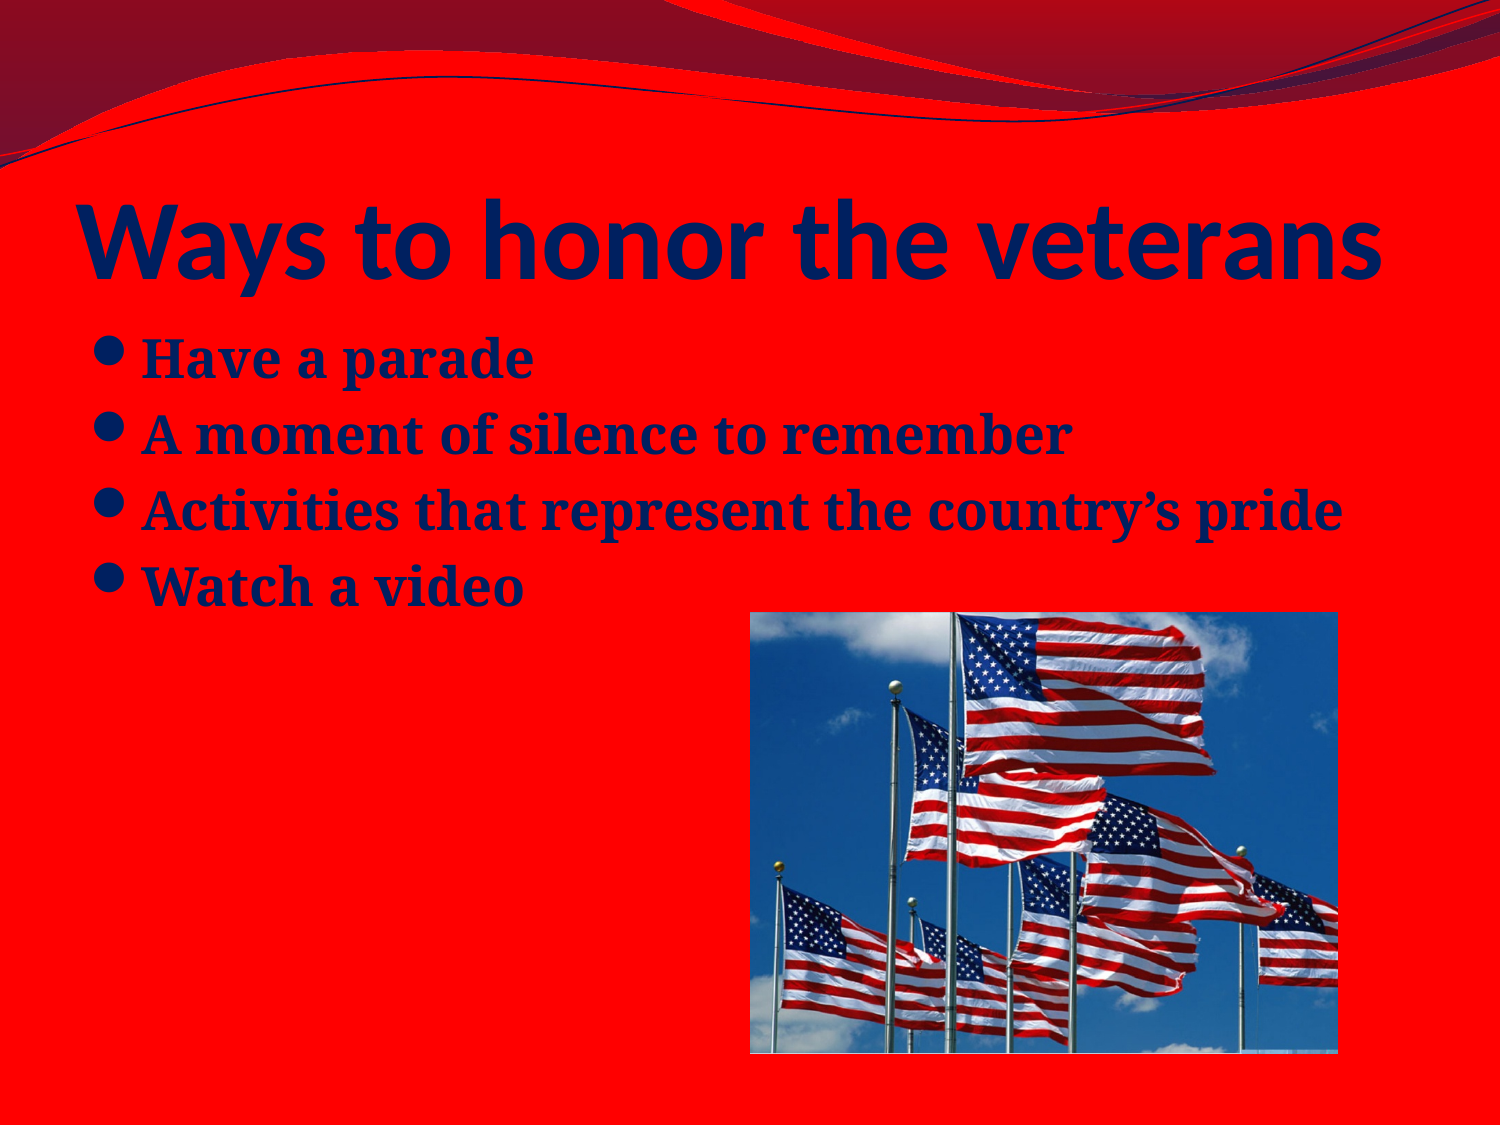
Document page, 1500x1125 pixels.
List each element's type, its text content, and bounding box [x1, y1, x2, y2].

title Ways to honor the veterans [75, 115, 1425, 303]
picture [749, 612, 1338, 1054]
list Have a parade A moment of silence to remember Activities that represent the country’s pride Watch a video [75, 317, 1425, 1038]
